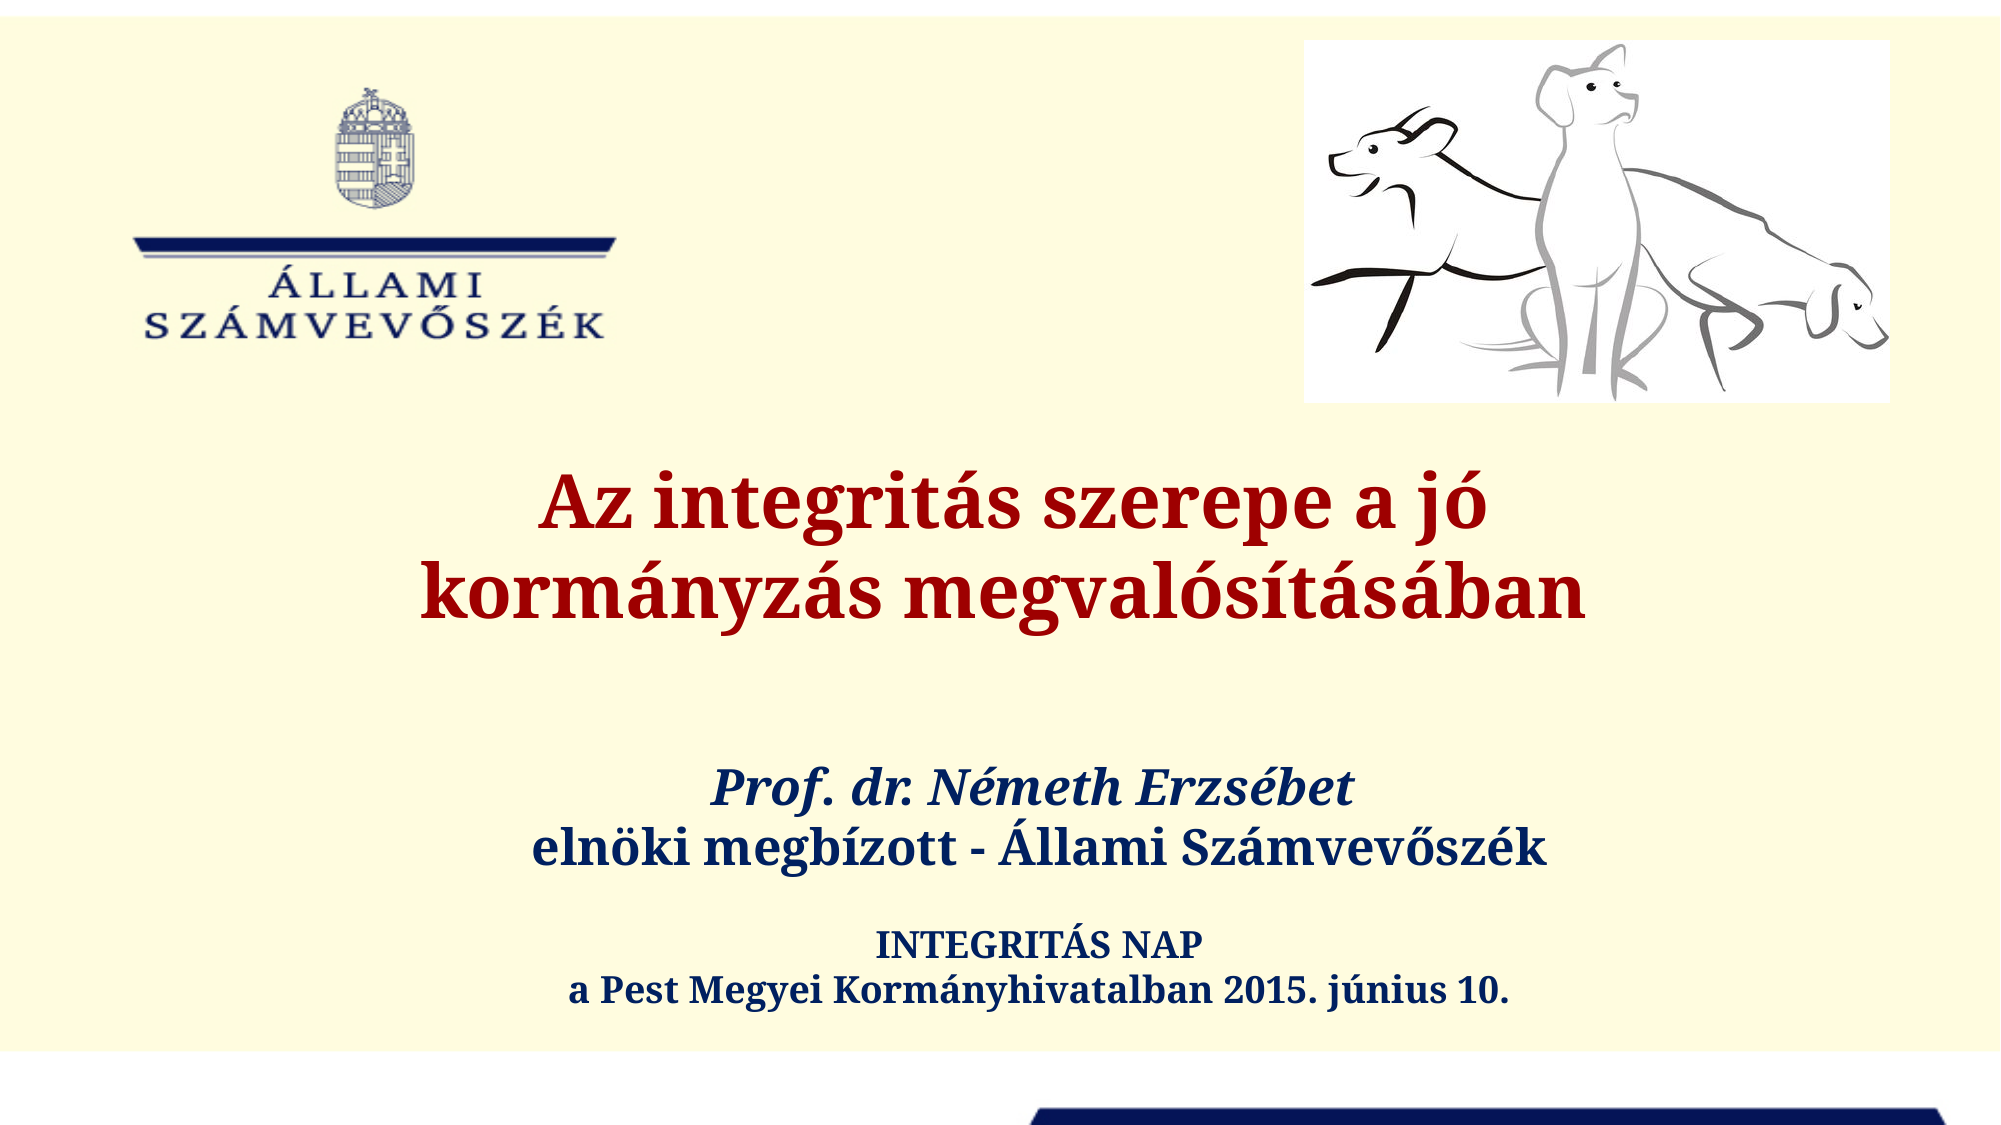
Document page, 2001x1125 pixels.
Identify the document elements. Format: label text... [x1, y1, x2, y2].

picture [0, 0, 2001, 1125]
text_box Az integritás szerepe a jó kormányzás megvalósításában [353, 366, 1676, 748]
text_box Prof. dr. Németh Erzsébet elnöki megbízott - Állami Számvevőszék INTEGRITÁS NAP a Pest Megyei Kormányhivatalban 2015. június 10. [266, 748, 1813, 1019]
